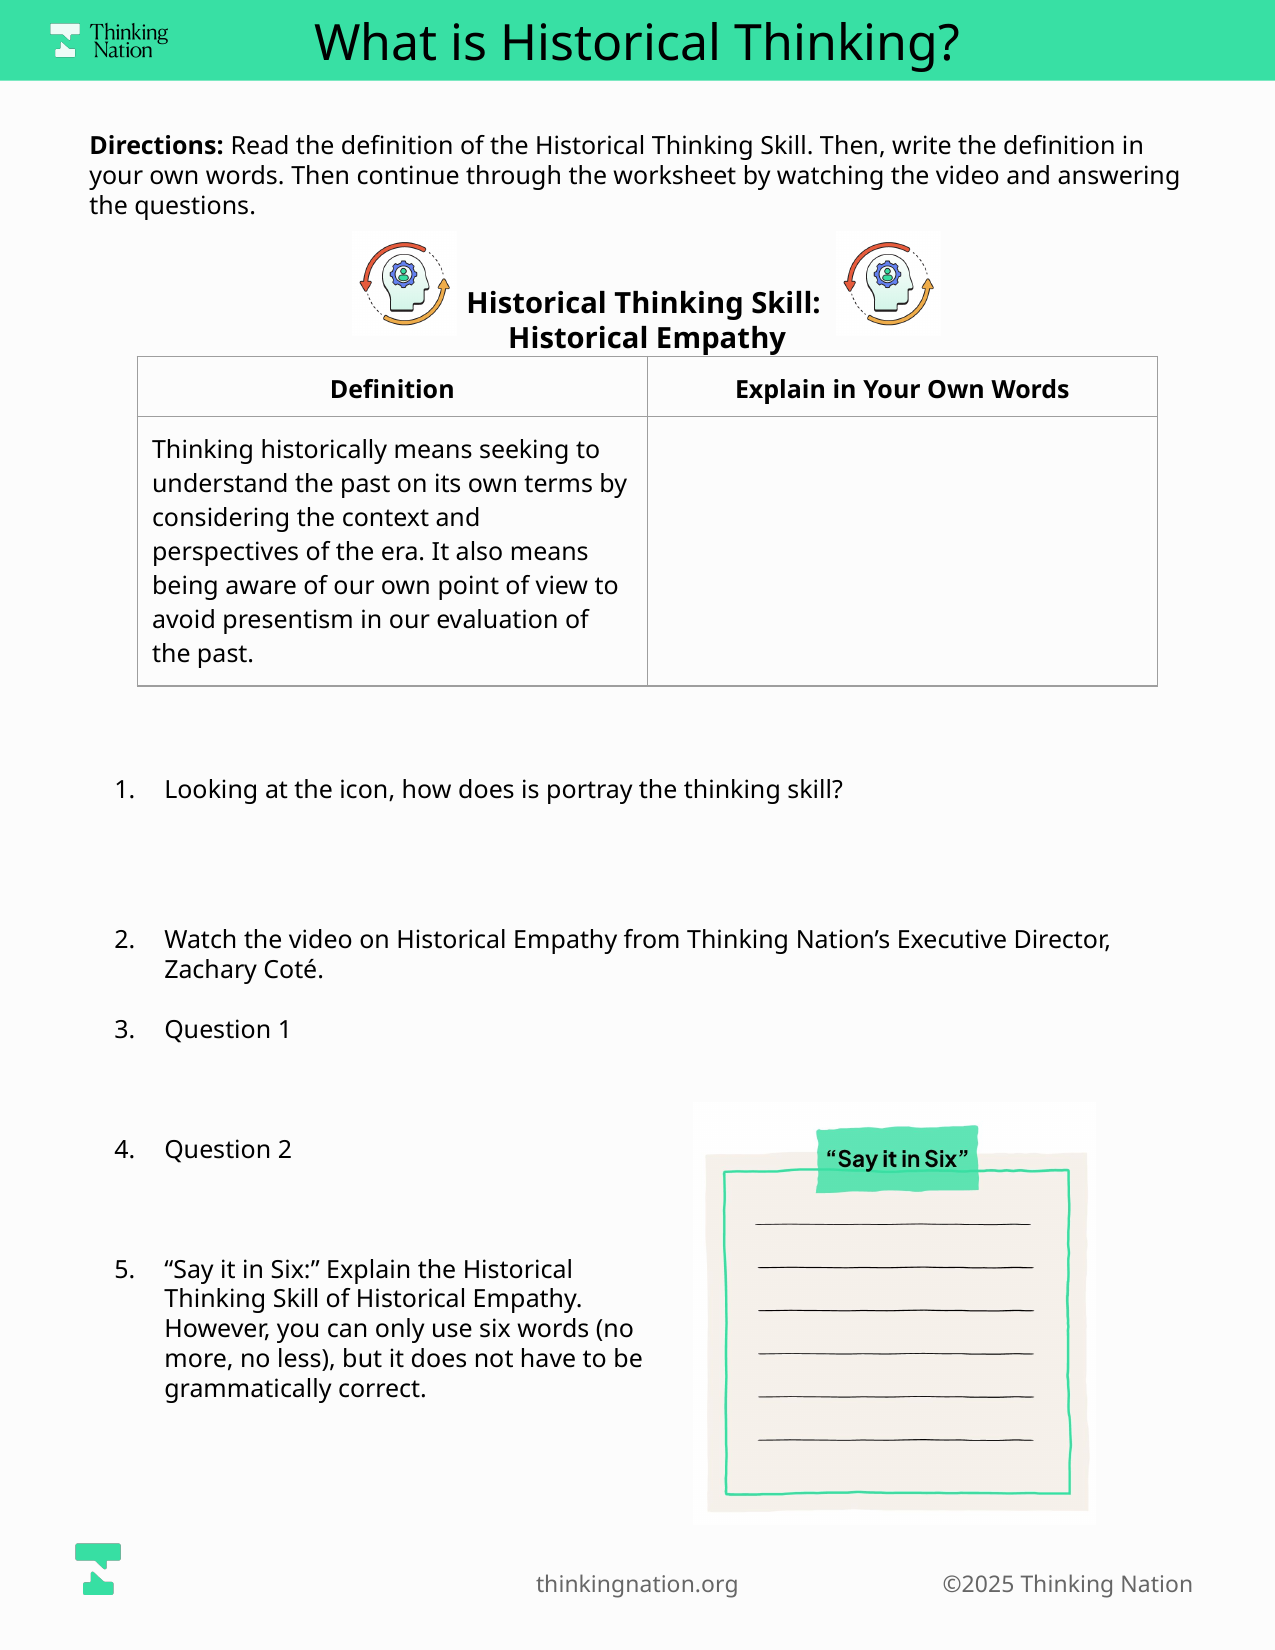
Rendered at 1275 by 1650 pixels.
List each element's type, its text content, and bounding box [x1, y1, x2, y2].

picture [36, 12, 172, 69]
picture [836, 231, 941, 336]
text_box [456, 1534, 1275, 1613]
picture [692, 1101, 1097, 1526]
table_header Explain in Your Own Words [648, 357, 1157, 416]
text_box What is Historical Thinking? [0, 0, 1275, 81]
table_cell [648, 417, 1157, 685]
table_cell Thinking historically means seeking to understand the past on its own terms by considering the context and perspectives of the era. It also means being aware of our own point of view to avoid presentism in our evaluation of the past. [138, 417, 647, 685]
table_header Definition [138, 357, 647, 416]
text_box Directions: Read the definition of the Historical Thinking Skill. Then, write the definition in your own words. Then continue through the worksheet by watching the video and answering the questions. Historical Thinking Skill: Historical Empathy Looking at the icon, how does is portray the thinking skill? Watch the video on Historical Empathy from Thinking Nation’s Executive Director, Zachary Coté. Question 1 Question 2 “Say it in Six:” Explain the Historical Thinking Skill of Historical Empathy. However, you can only use six words (no more, no less), but it does not have to be grammatically correct. [74, 114, 1221, 1483]
picture [62, 1533, 134, 1605]
picture [352, 231, 457, 336]
